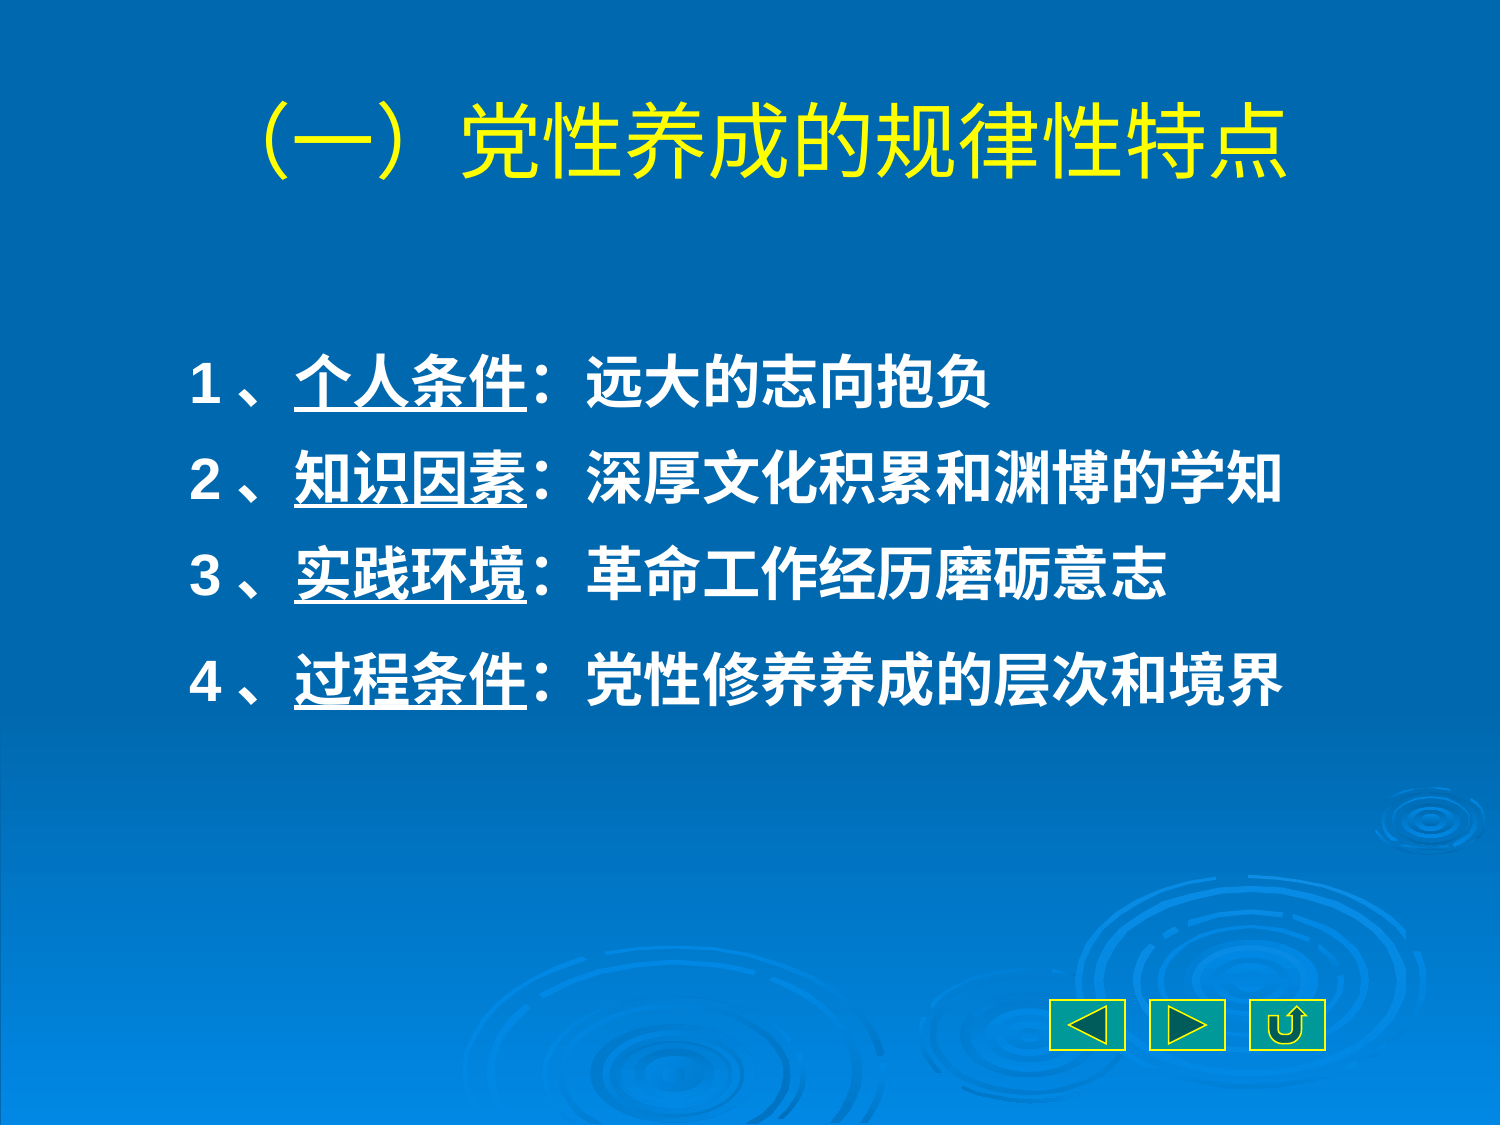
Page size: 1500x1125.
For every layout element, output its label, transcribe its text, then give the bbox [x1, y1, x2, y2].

title （一）党性养成的规律性特点 [74, 45, 1426, 233]
text_box [1249, 999, 1325, 1051]
text_box [1149, 999, 1225, 1051]
list 1、个人条件：远大的志向抱负 2、知识因素：深厚文化积累和渊博的学知 3、实践环境：革命工作经历磨砺意志 4、过程条件：党性修养养成的层次和境界 [174, 337, 1338, 763]
text_box [1049, 999, 1125, 1051]
